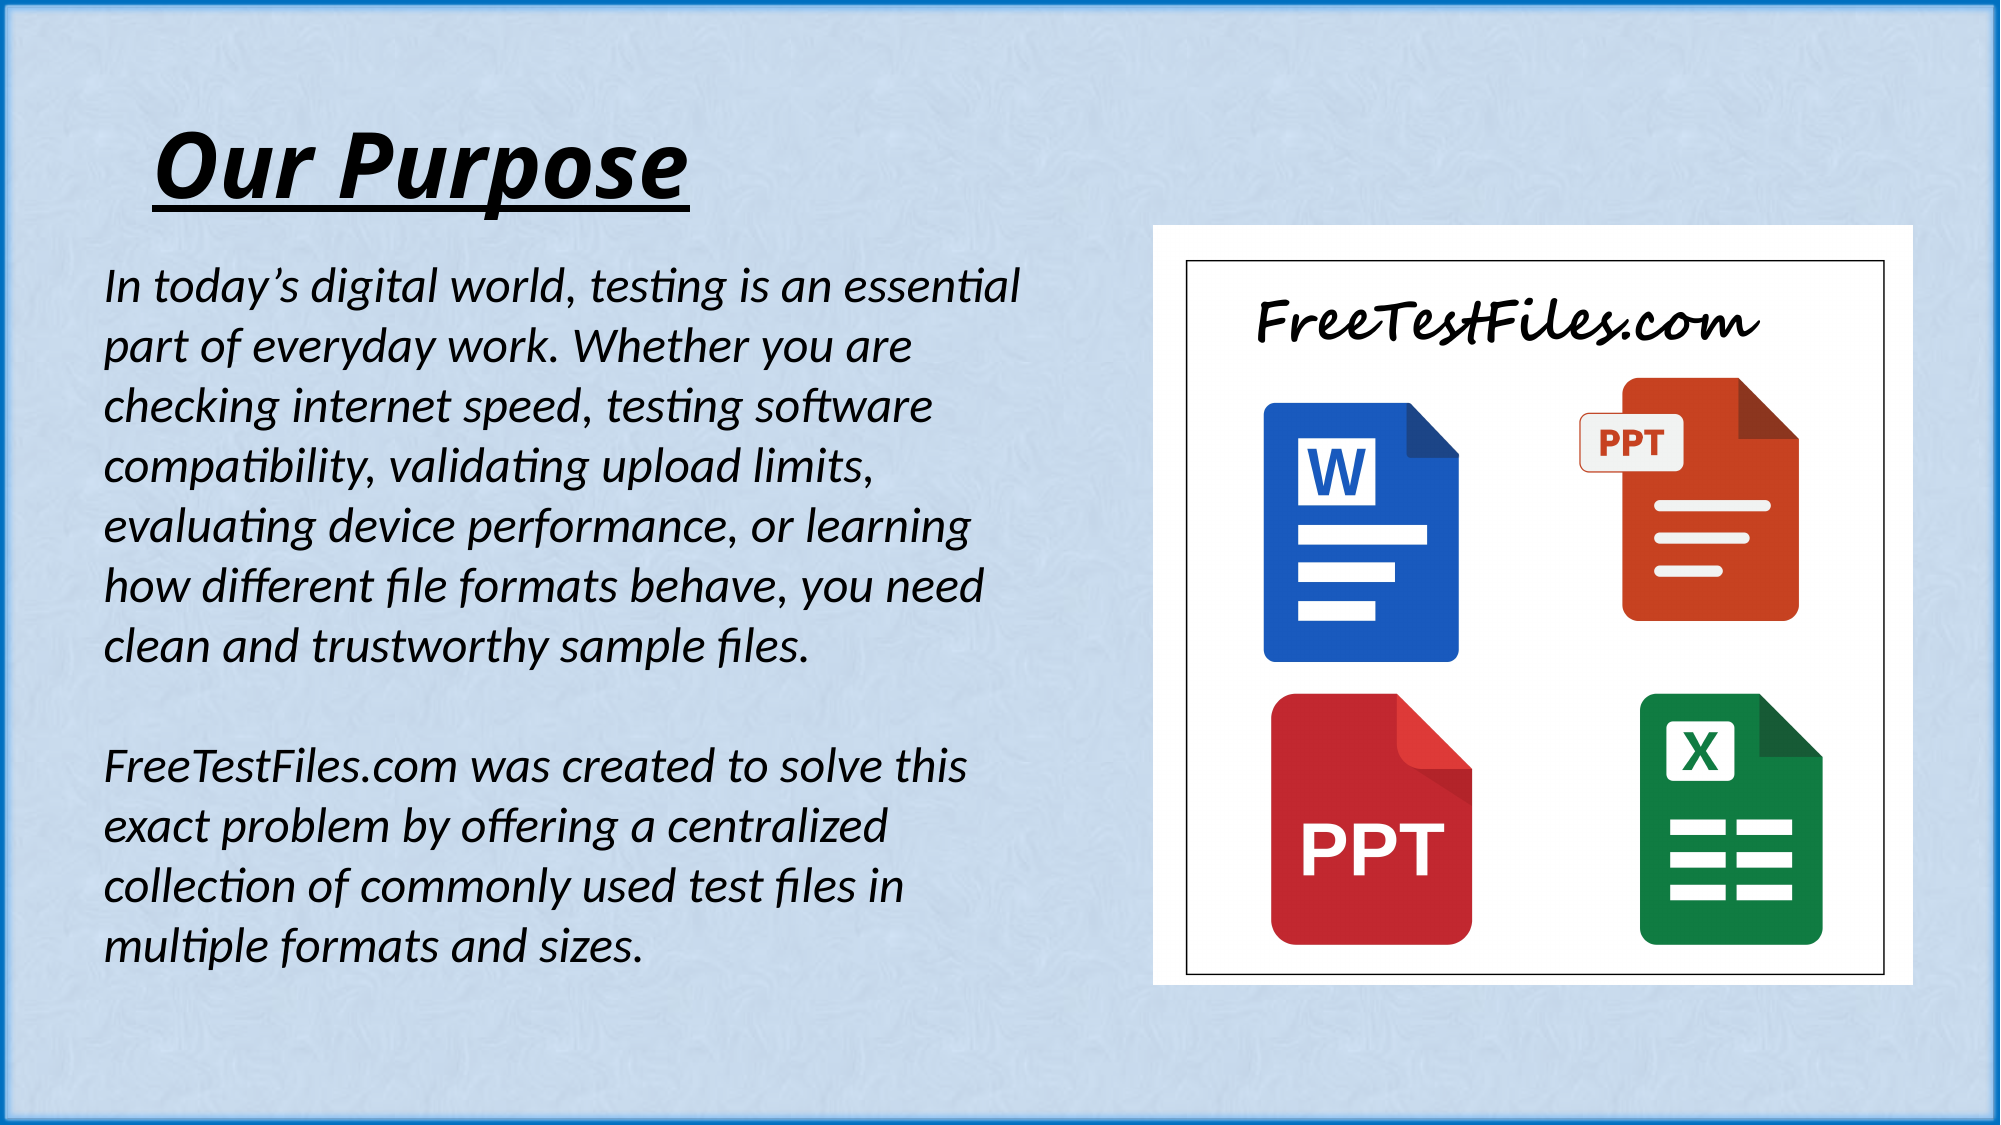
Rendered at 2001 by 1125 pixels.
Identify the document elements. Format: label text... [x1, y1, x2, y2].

picture [1153, 225, 1913, 985]
text_box In today’s digital world, testing is an essential part of everyday work. Whether you are checking internet speed, testing software compatibility, validating upload limits, evaluating device performance, or learning how different file formats behave, you need clean and trustworthy sample files. FreeTestFiles.com was created to solve this exact problem by offering a centralized collection of commonly used test files in multiple formats and sizes. [88, 245, 1057, 1019]
text_box [1, 1, 1998, 1125]
